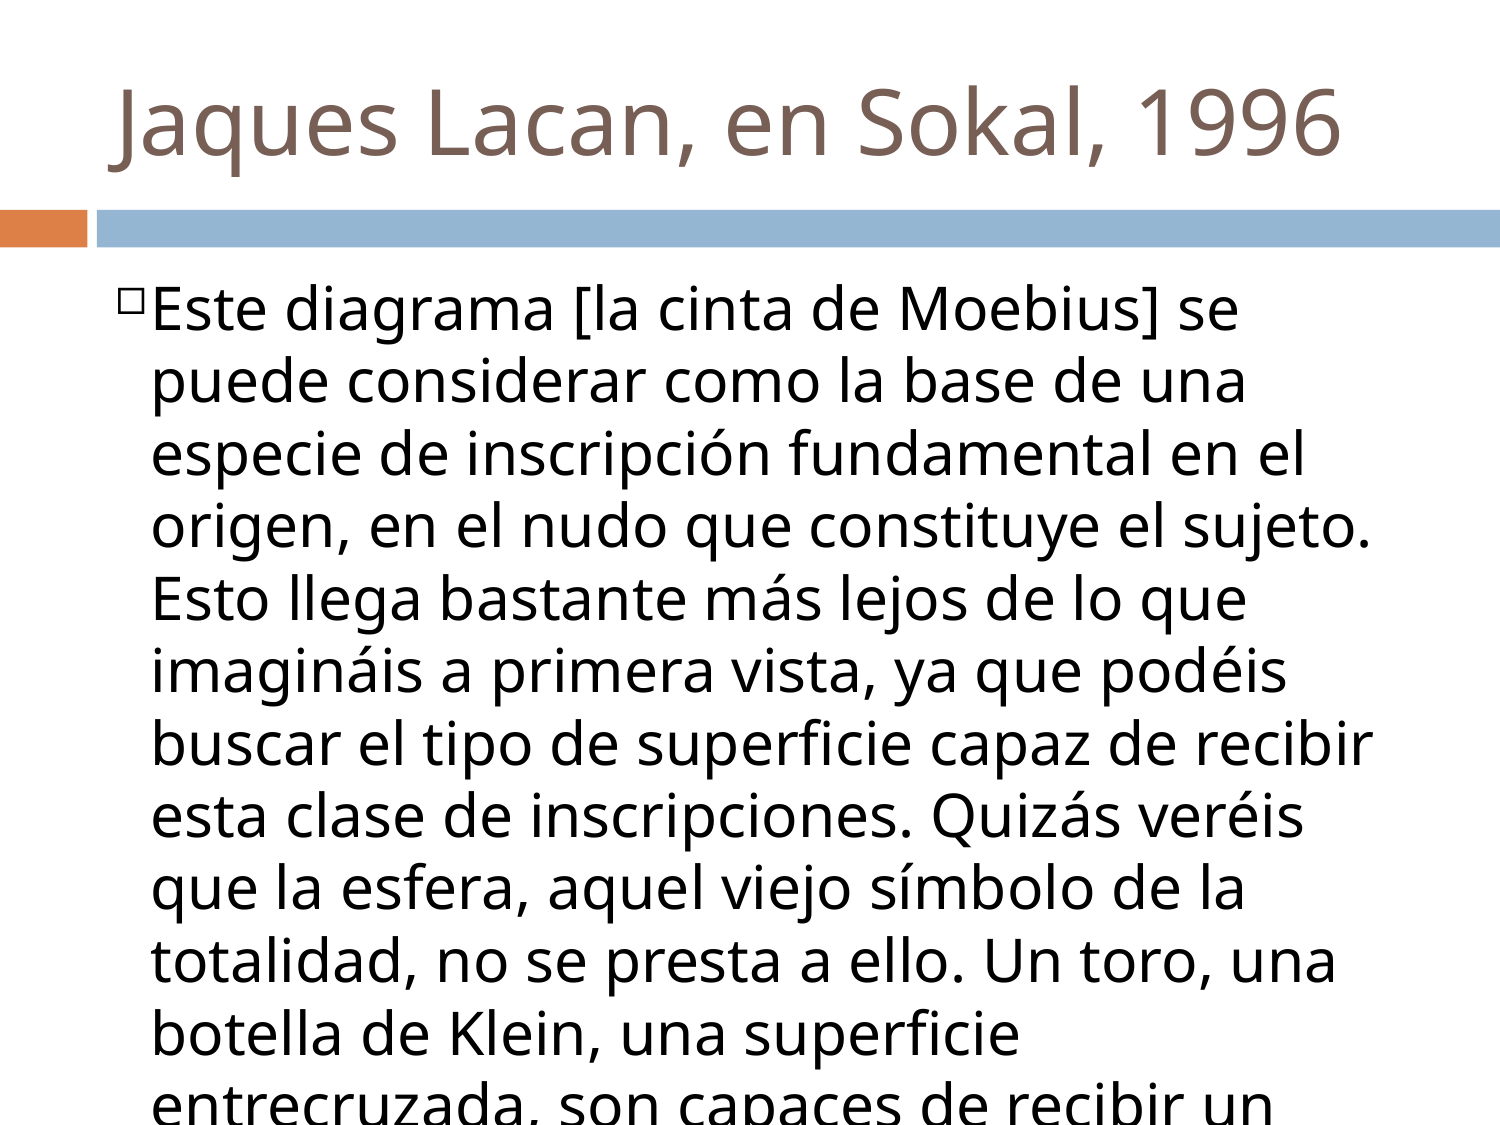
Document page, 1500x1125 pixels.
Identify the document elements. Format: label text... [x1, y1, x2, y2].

text_box Este diagrama [la cinta de Moebius] se puede considerar como la base de una especie de inscripción fundamental en el origen, en el nudo que constituye el sujeto. Esto llega bastante más lejos de lo que imagináis a primera vista, ya que podéis buscar el tipo de superficie capaz de recibir esta clase de inscripciones. Quizás veréis que la esfera, aquel viejo símbolo de la totalidad, no se presta a ello. Un toro, una botella de Klein, una superficie entrecruzada, son capaces de recibir un corte de esas características. Y esta diversidad es muy importante, porque explica muchas cosas acerca de la estructura de la enfermedad mental. Si se puede simbolizar el sujeto mediante este corte fundamental, del mismo modo se puede mostrar que un corte en un toro corresponde al sujeto neurótico, y en una superficie entrecruzada, a otro tipo de enfermedad mental. [100, 262, 1438, 1000]
text_box Jaques Lacan, en Sokal, 1996 [100, 37, 1438, 200]
